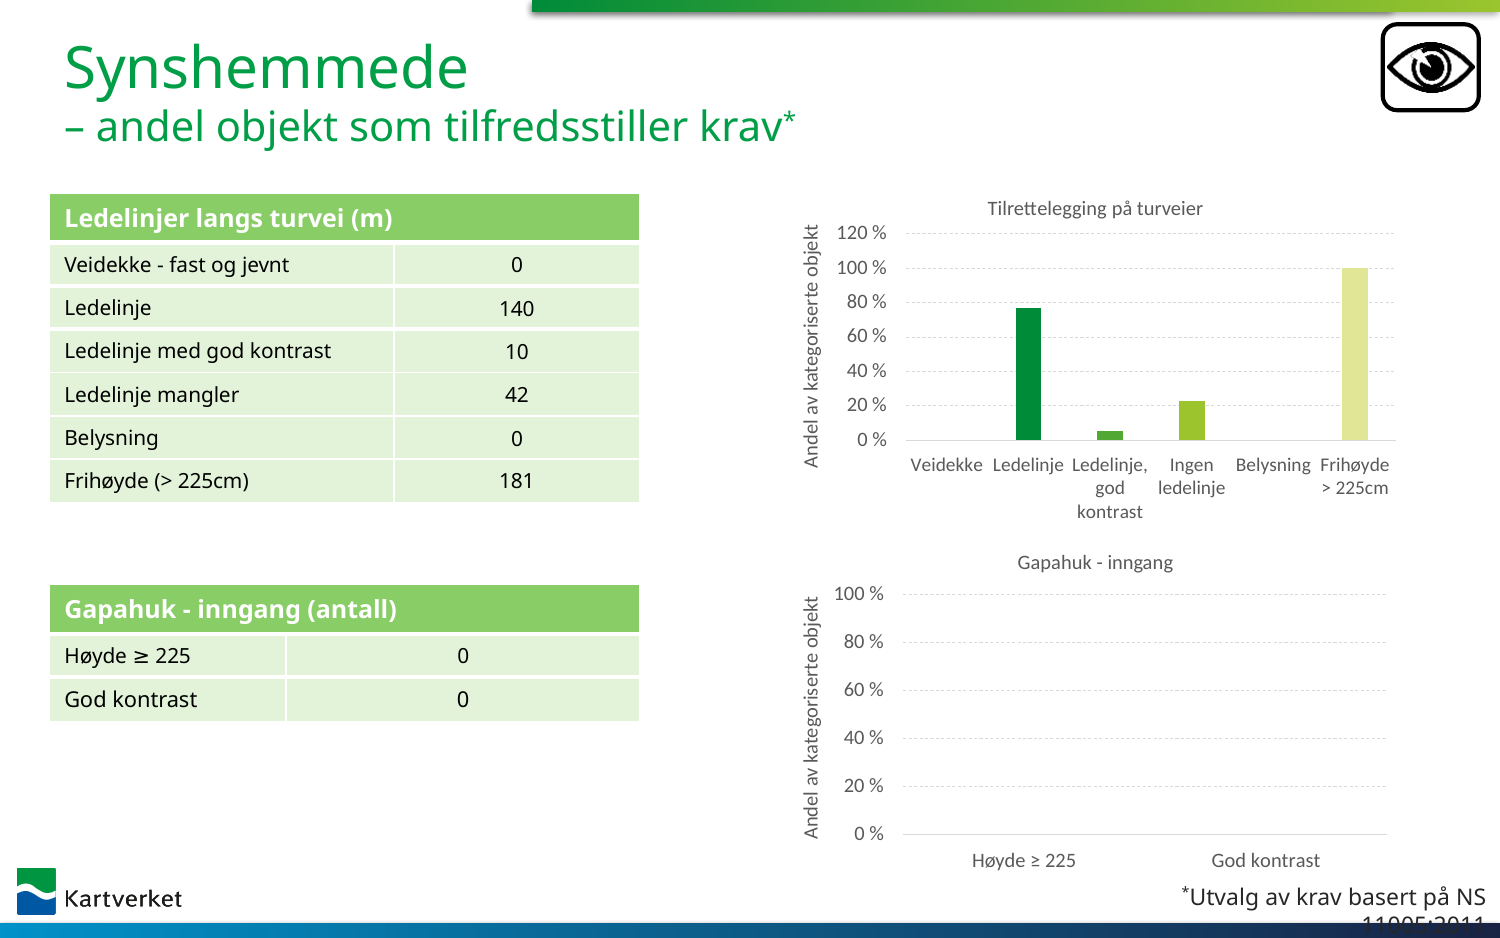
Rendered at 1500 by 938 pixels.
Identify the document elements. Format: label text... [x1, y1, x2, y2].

table_cell 181 [395, 460, 639, 502]
table_cell Ledelinje med god kontrast [50, 331, 393, 372]
table_cell 0 [287, 636, 639, 675]
table_cell 0 [287, 679, 639, 721]
table_cell Veidekke - fast og jevnt [50, 245, 393, 284]
table_cell 10 [395, 331, 639, 372]
text_box *Utvalg av krav basert på NS 11005:2011 [1068, 873, 1500, 938]
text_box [1382, 24, 1480, 111]
table_header Gapahuk - inngang (antall) [50, 585, 639, 632]
table_header Ledelinjer langs turvei (m) [50, 194, 639, 240]
picture [791, 541, 1400, 880]
table_cell Ledelinje [50, 288, 393, 327]
table_cell Ledelinje mangler [50, 373, 393, 415]
picture [791, 187, 1400, 526]
table_cell 0 [395, 417, 639, 458]
table_cell 0 [395, 245, 639, 284]
table_cell God kontrast [50, 679, 285, 721]
table_cell 42 [395, 373, 639, 415]
text_box Synshemmede – andel objekt som tilfredsstiller krav* [49, 24, 1431, 158]
table_cell Høyde ≥ 225 [50, 636, 285, 675]
table_cell Belysning [50, 417, 393, 458]
table_cell 140 [395, 288, 639, 327]
table_cell Frihøyde (> 225cm) [50, 460, 393, 502]
